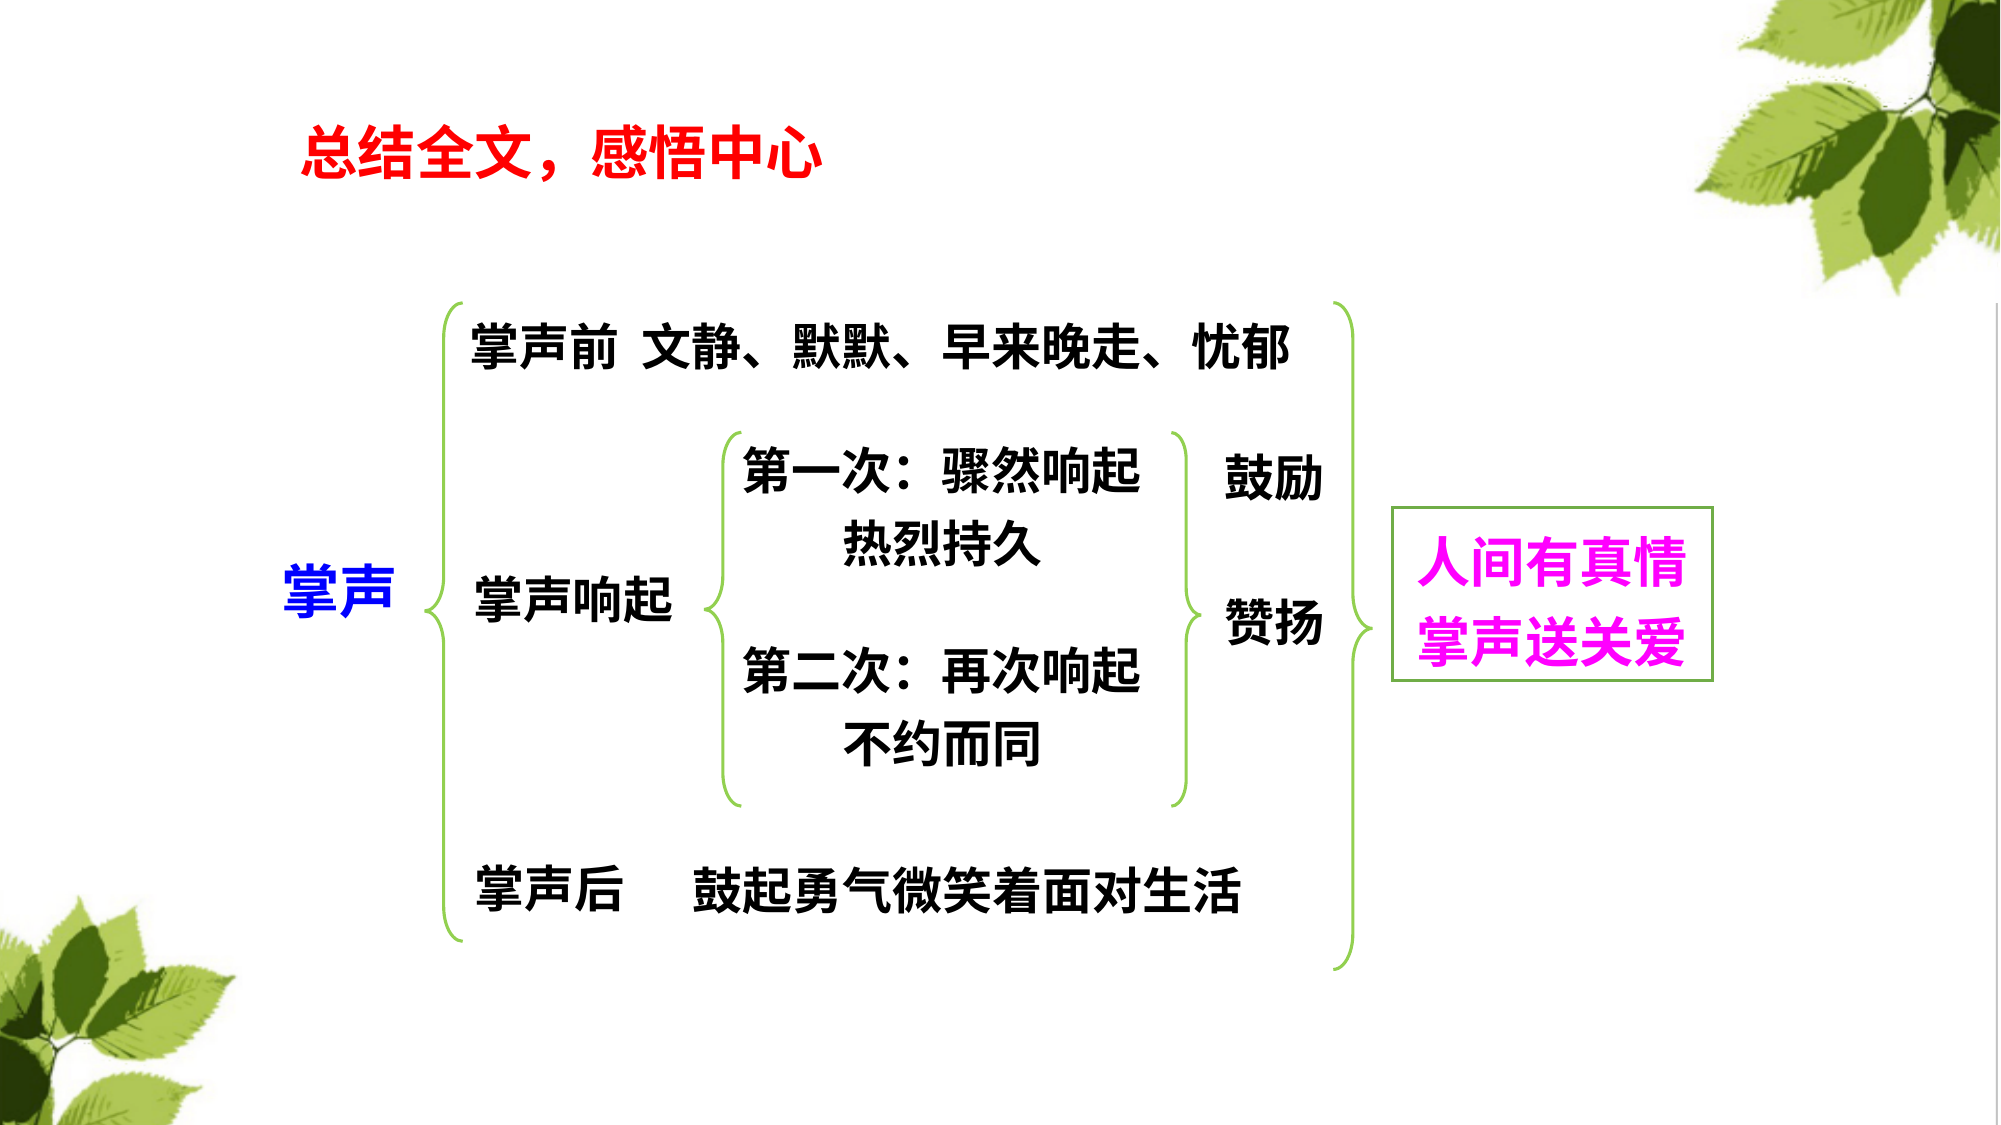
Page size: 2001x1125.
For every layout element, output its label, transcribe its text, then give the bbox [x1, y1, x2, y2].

text_box 第二次：再次响起 不约而同 [726, 619, 1172, 780]
text_box [704, 445, 742, 807]
picture [0, 0, 2001, 1125]
text_box [424, 305, 463, 942]
text_box 人间有真情 掌声送关爱 [1391, 506, 1713, 681]
text_box 掌声前 文静、默默、早来晚走、忧郁 [454, 294, 1349, 456]
text_box 第一次：骤然响起 热烈持久 [726, 419, 1172, 580]
text_box [1333, 302, 1373, 970]
text_box 总结全文，感悟中心 [284, 74, 839, 195]
text_box 鼓励 赞扬 [1210, 425, 1349, 660]
text_box [1171, 456, 1202, 807]
text_box 掌声后 [459, 837, 654, 926]
text_box 鼓起勇气微笑着面对生活 [678, 839, 1333, 927]
text_box 掌声 [266, 550, 423, 633]
text_box 掌声响起 [458, 548, 702, 636]
